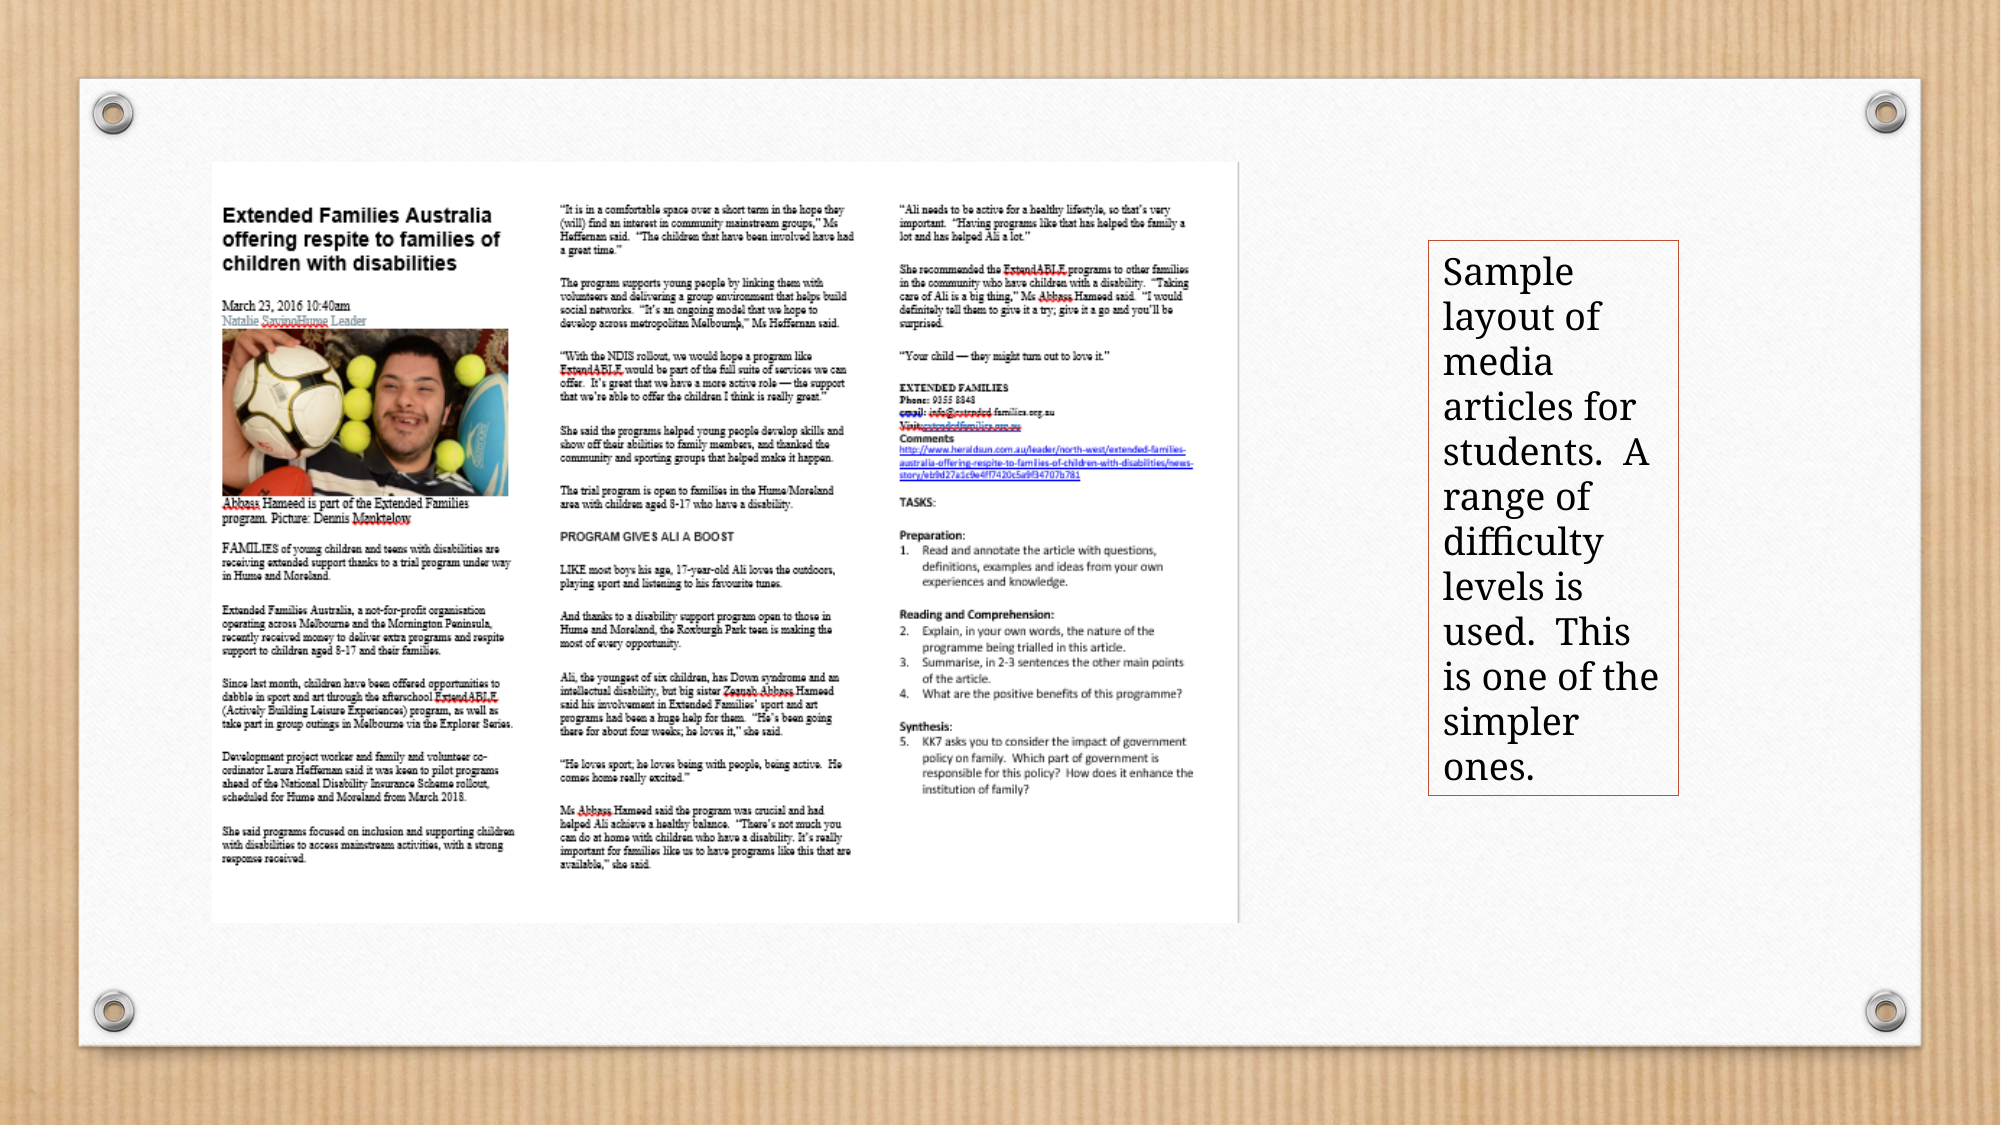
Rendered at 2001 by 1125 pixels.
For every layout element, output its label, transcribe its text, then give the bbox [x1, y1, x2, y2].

picture [0, 0, 2001, 1125]
text_box Sample layout of media articles for students. A range of difficulty levels is used. This is one of the simpler ones. [1428, 240, 1679, 796]
